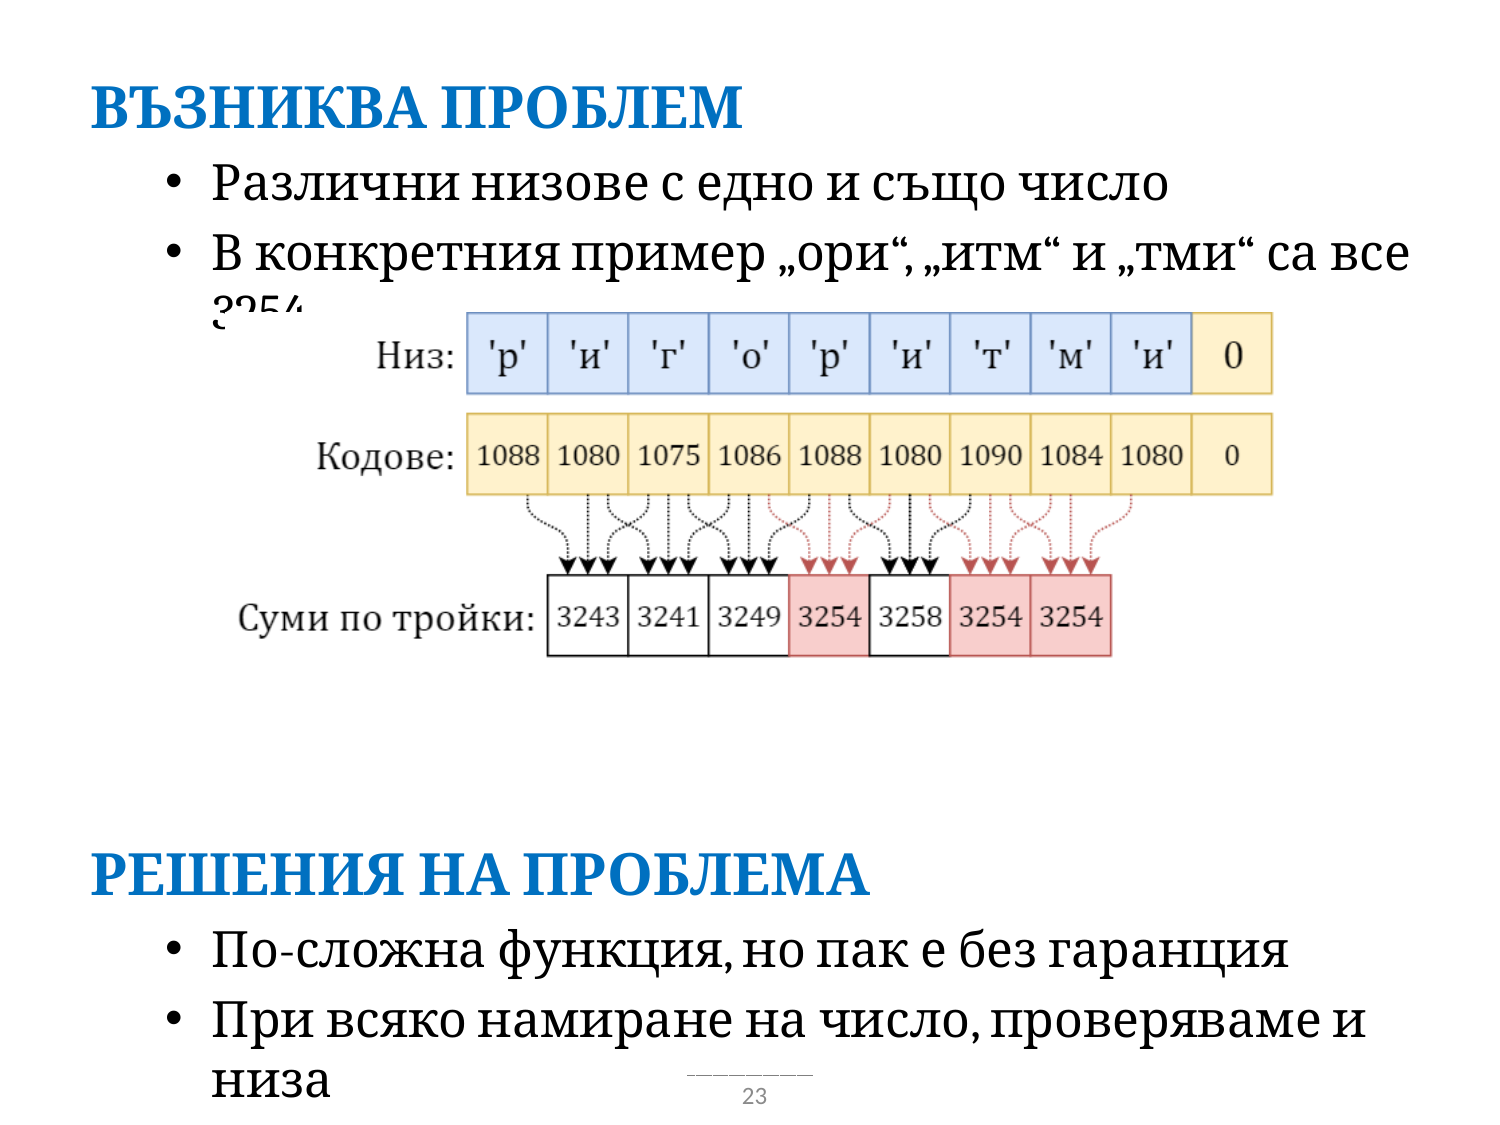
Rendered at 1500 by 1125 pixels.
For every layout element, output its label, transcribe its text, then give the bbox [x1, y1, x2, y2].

picture [224, 312, 1276, 659]
list Възниква проблем Различни низове с едно и също число В конкретния пример „ори“, „итм“ и „тми“ са все 3254 Решения на проблема По-сложна функция, но пак е без гаранция При всяко намиране на число, проверяваме и низа [75, 62, 1450, 1063]
slide_number 23 [579, 1065, 930, 1125]
